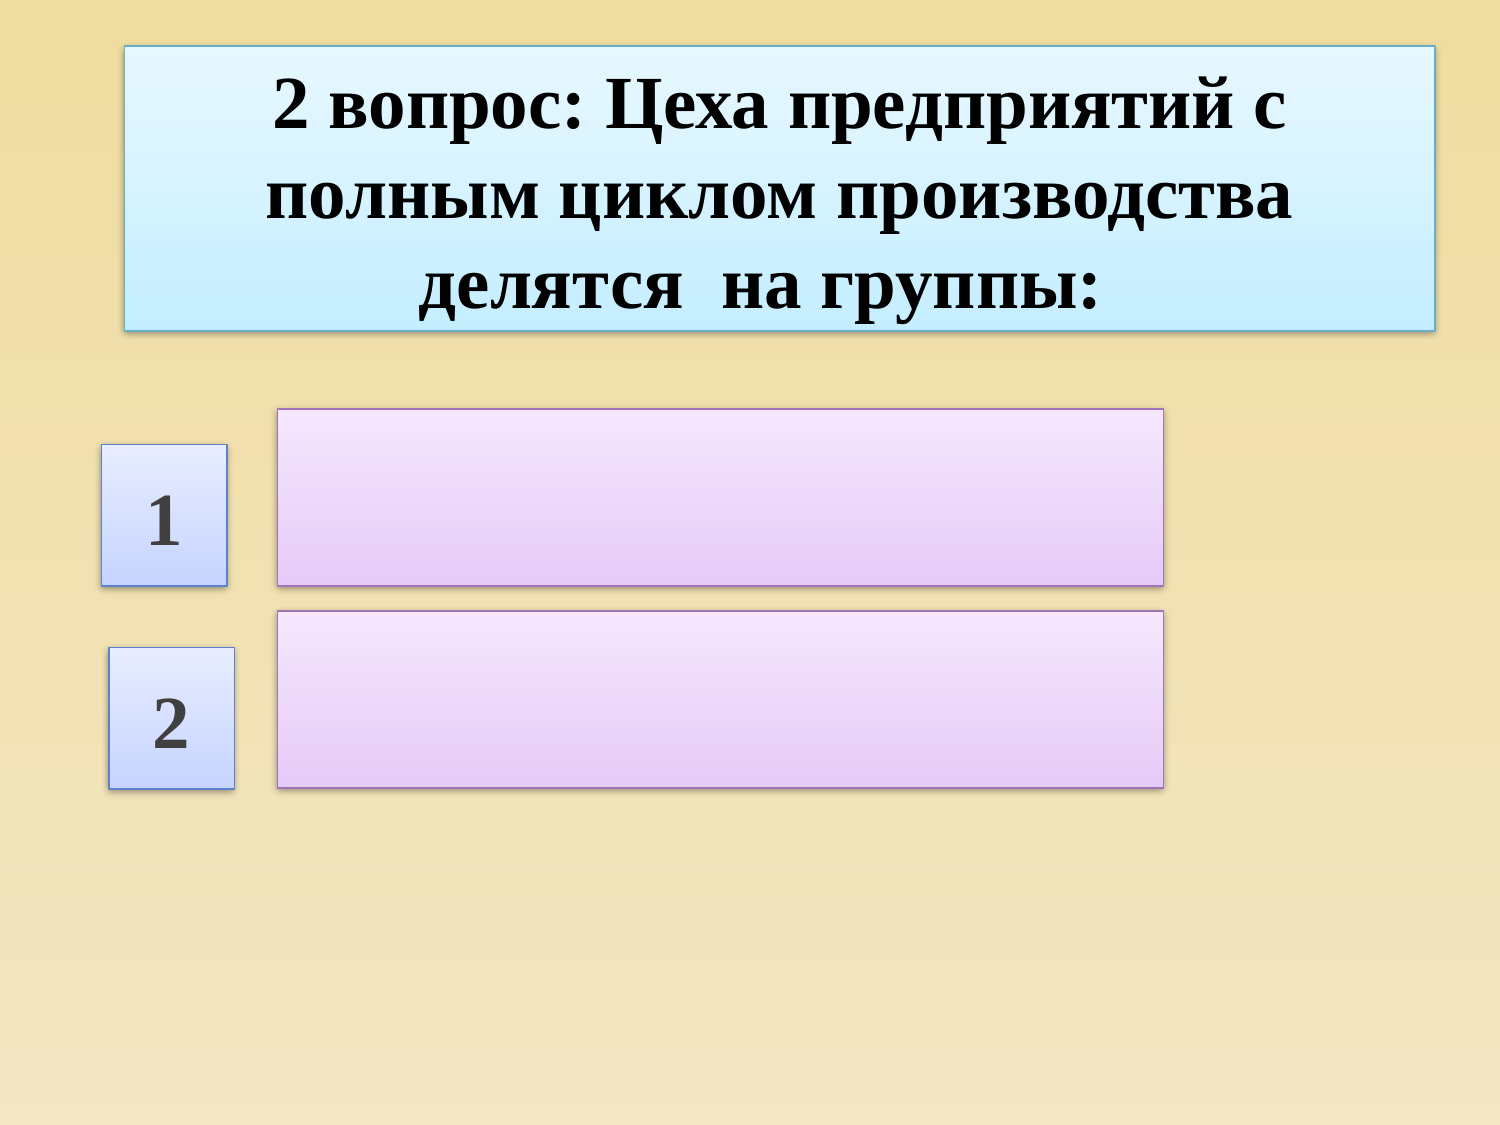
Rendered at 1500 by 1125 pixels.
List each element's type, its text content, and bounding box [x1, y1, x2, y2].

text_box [277, 408, 1164, 789]
text_box 1 [101, 444, 228, 587]
text_box 2 вопрос: Цеха предприятий с полным циклом производства делятся на группы: [124, 45, 1436, 332]
text_box 2 [108, 647, 235, 790]
